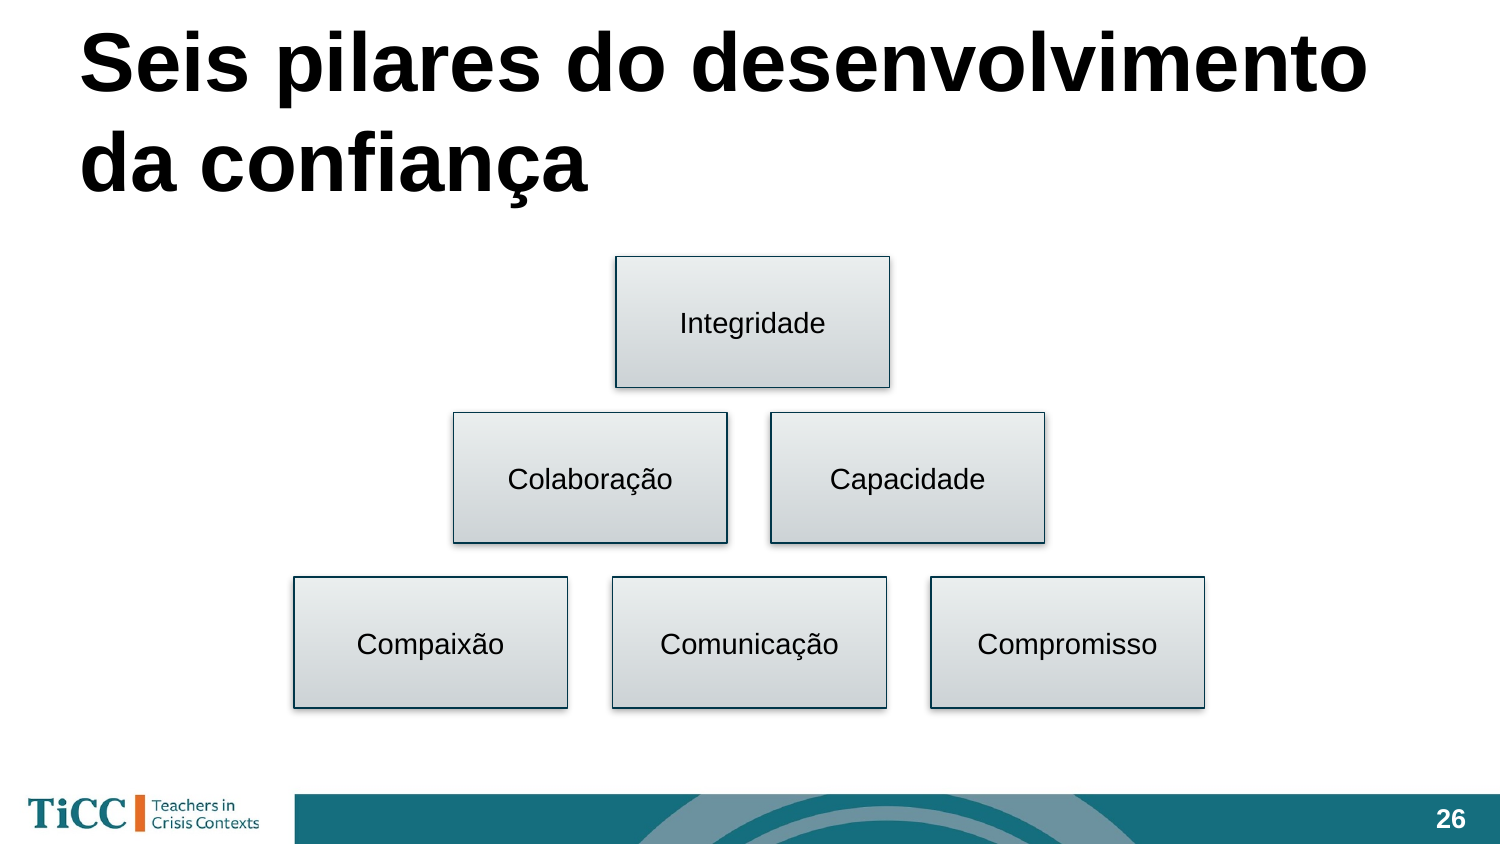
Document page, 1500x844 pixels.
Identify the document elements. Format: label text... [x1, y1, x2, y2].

text_box Colaboração [453, 412, 728, 544]
slide_number ‹#› [1390, 785, 1481, 844]
text_box Compaixão [293, 577, 568, 708]
text_box Capacidade [770, 412, 1045, 544]
text_box Compromisso [930, 577, 1205, 708]
picture [0, 0, 1500, 844]
title Seis pilares do desenvolvimento da confiança [64, 35, 1415, 223]
text_box Comunicação [612, 577, 887, 708]
text_box Integridade [615, 256, 890, 388]
